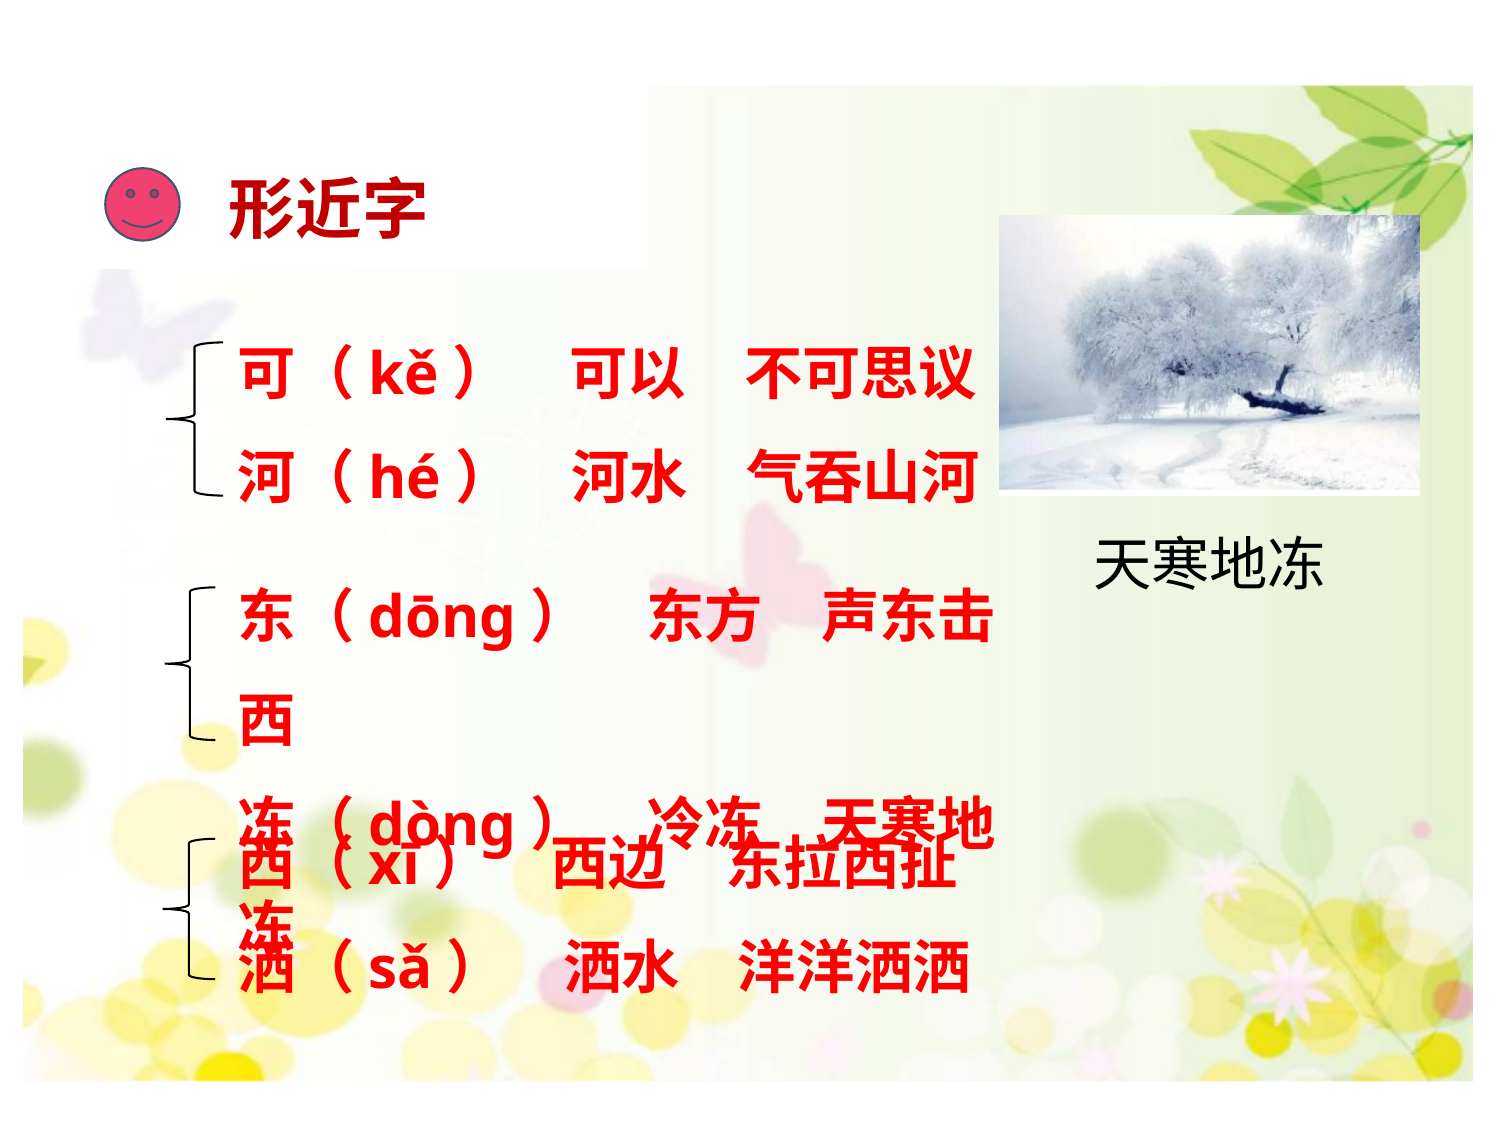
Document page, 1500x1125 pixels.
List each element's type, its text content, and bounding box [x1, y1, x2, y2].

list 形近字 [85, 168, 648, 263]
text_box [162, 764, 932, 980]
picture [23, 84, 1473, 1093]
text_box [105, 168, 180, 241]
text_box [164, 525, 934, 740]
